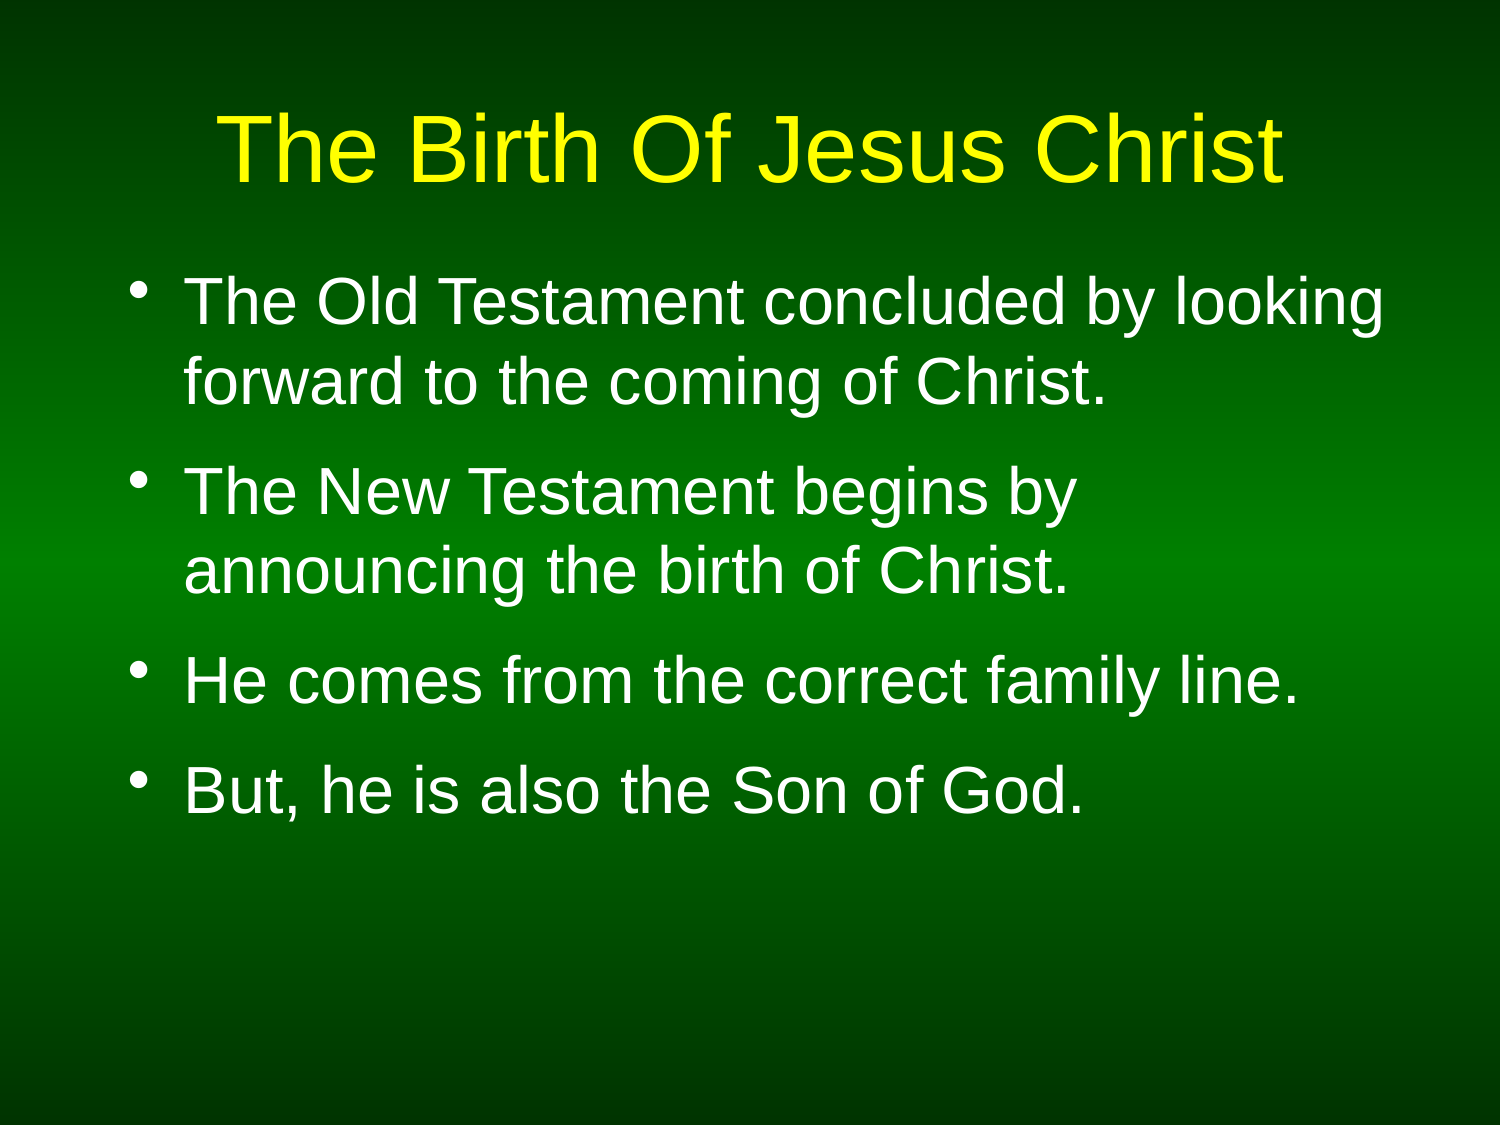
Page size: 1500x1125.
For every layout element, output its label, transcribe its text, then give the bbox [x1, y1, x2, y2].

list The Old Testament concluded by looking forward to the coming of Christ. The New Testament begins by announcing the birth of Christ. He comes from the correct family line. But, he is also the Son of God. [112, 249, 1438, 1088]
title The Birth Of Jesus Christ [37, 50, 1463, 238]
